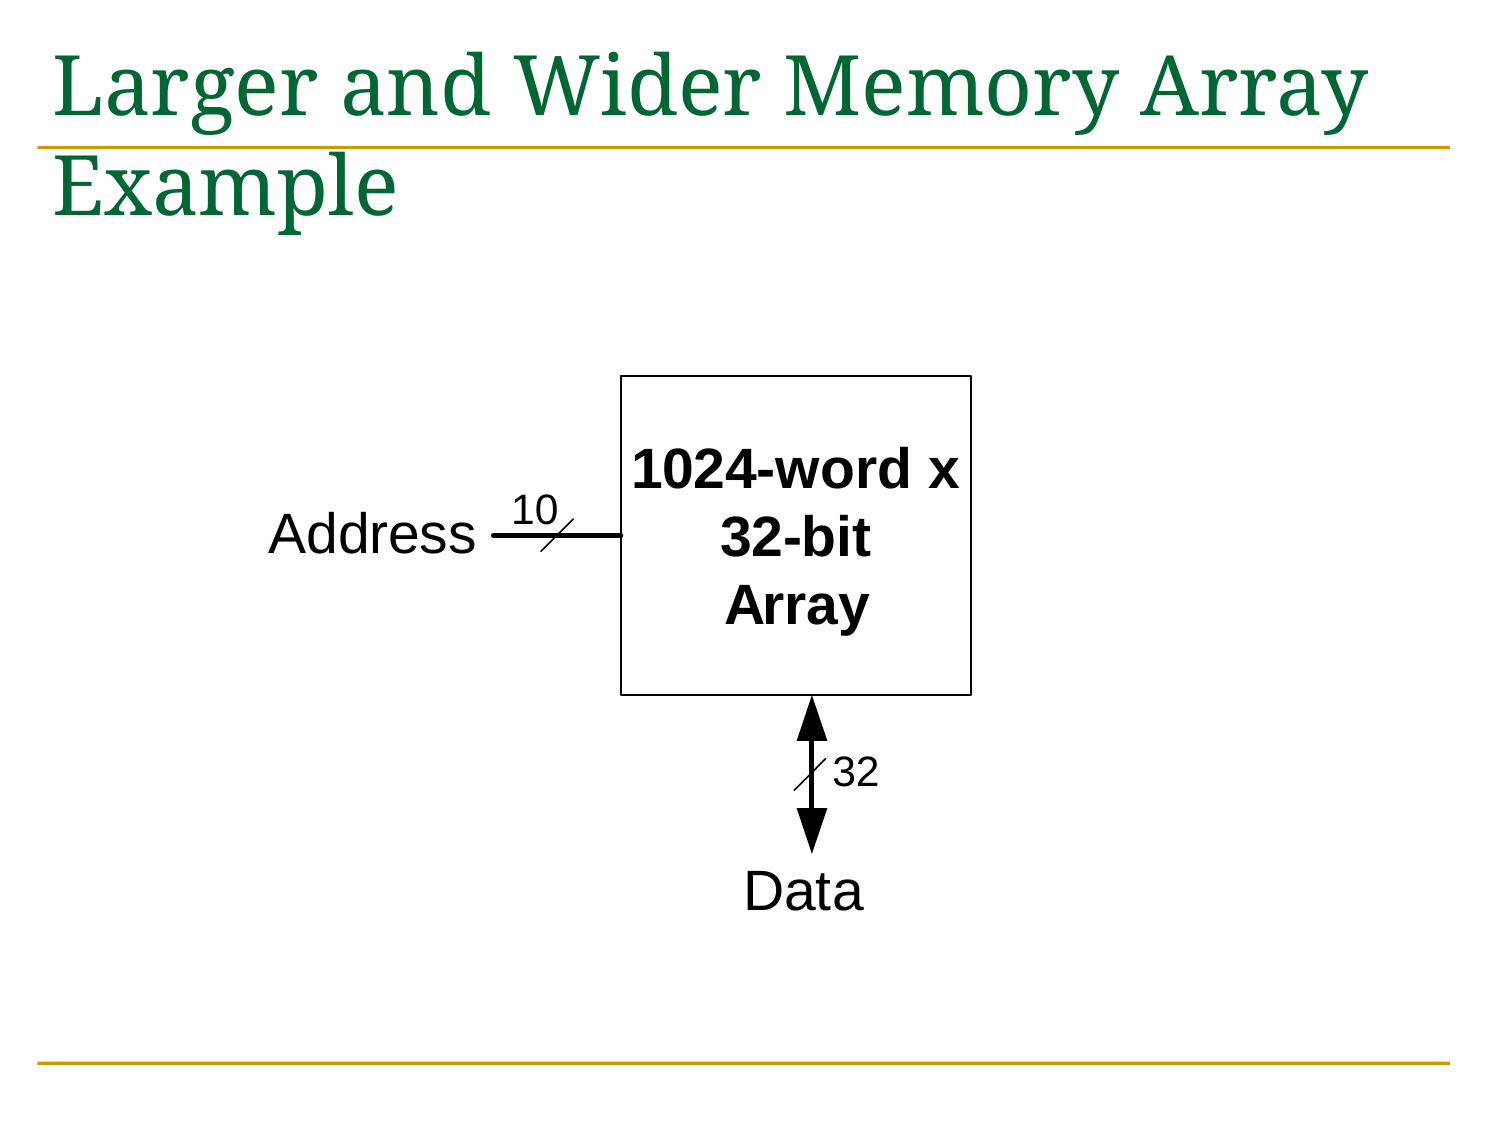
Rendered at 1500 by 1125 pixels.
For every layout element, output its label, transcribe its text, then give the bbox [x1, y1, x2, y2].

text_box [112, 227, 1438, 1013]
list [227, 365, 1005, 959]
text_box [87, 204, 1413, 990]
title Larger and Wider Memory Array Example [37, 24, 1450, 200]
